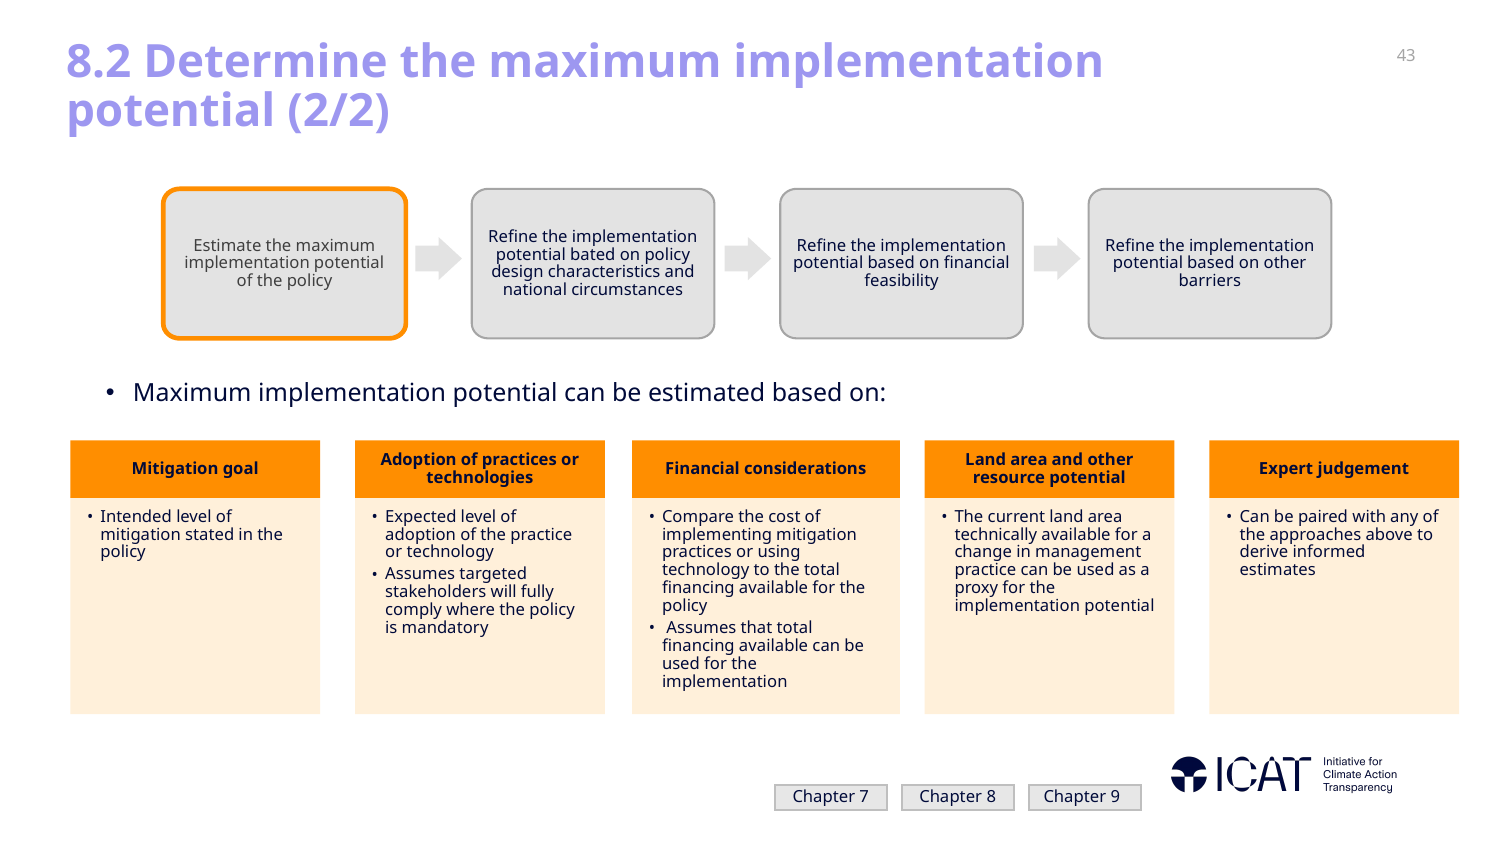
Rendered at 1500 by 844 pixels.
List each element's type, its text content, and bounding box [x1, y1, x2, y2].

text_box Land area and other resource potential [924, 440, 1175, 498]
picture [1171, 724, 1430, 824]
text_box Intended level of mitigation stated in the policy [70, 498, 321, 715]
text_box Mitigation goal [70, 440, 321, 498]
text_box Refine the implementation potential based on other barriers [1088, 188, 1332, 339]
text_box [415, 237, 462, 281]
text_box Maximum implementation potential can be estimated based on: [80, 372, 1437, 432]
text_box [724, 237, 772, 281]
text_box Adoption of practices or technologies [355, 440, 605, 498]
text_box Financial considerations [632, 440, 900, 498]
text_box Estimate the maximum implementation potential of the policy [163, 188, 406, 339]
text_box 8.2 Determine the maximum implementation potential (2/2) [51, 35, 1449, 189]
text_box [776, 784, 887, 811]
text_box The current land area technically available for a change in management practice can be used as a proxy for the implementation potential [924, 498, 1175, 715]
text_box Can be paired with any of the approaches above to derive informed estimates [1209, 498, 1460, 715]
text_box Expected level of adoption of the practice or technology Assumes targeted stakeholders will fully comply where the policy is mandatory [355, 498, 605, 715]
text_box Expert judgement [1209, 440, 1460, 498]
text_box Refine the implementation potential based on financial feasibility [780, 188, 1023, 339]
text_box [1027, 784, 1140, 811]
text_box [901, 784, 1013, 811]
text_box [1033, 237, 1081, 281]
text_box Refine the implementation potential bated on policy design characteristics and national circumstances [471, 188, 715, 339]
text_box Compare the cost of implementing mitigation practices or using technology to the total financing available for the policy Assumes that total financing available can be used for the implementation [632, 498, 900, 715]
